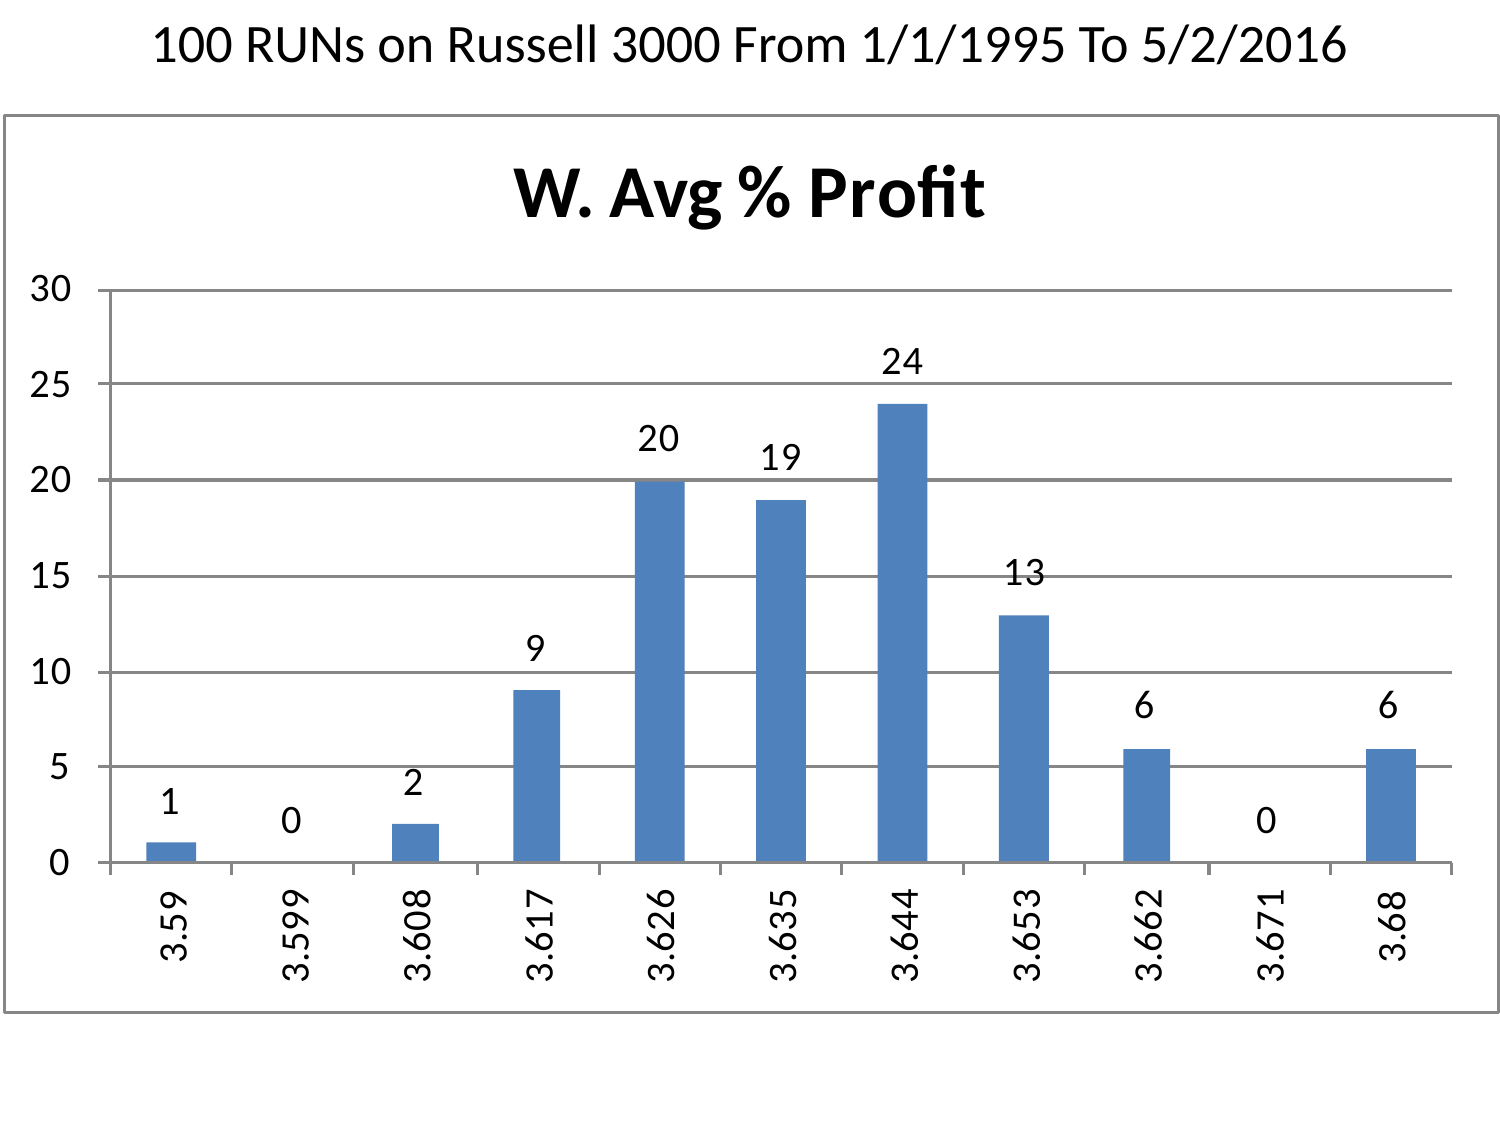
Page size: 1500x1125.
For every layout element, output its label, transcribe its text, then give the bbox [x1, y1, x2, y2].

text_box 100 RUNs on Russell 3000 From 1/1/1995 To 5/2/2016 [0, 0, 1500, 81]
picture [0, 110, 1500, 1014]
